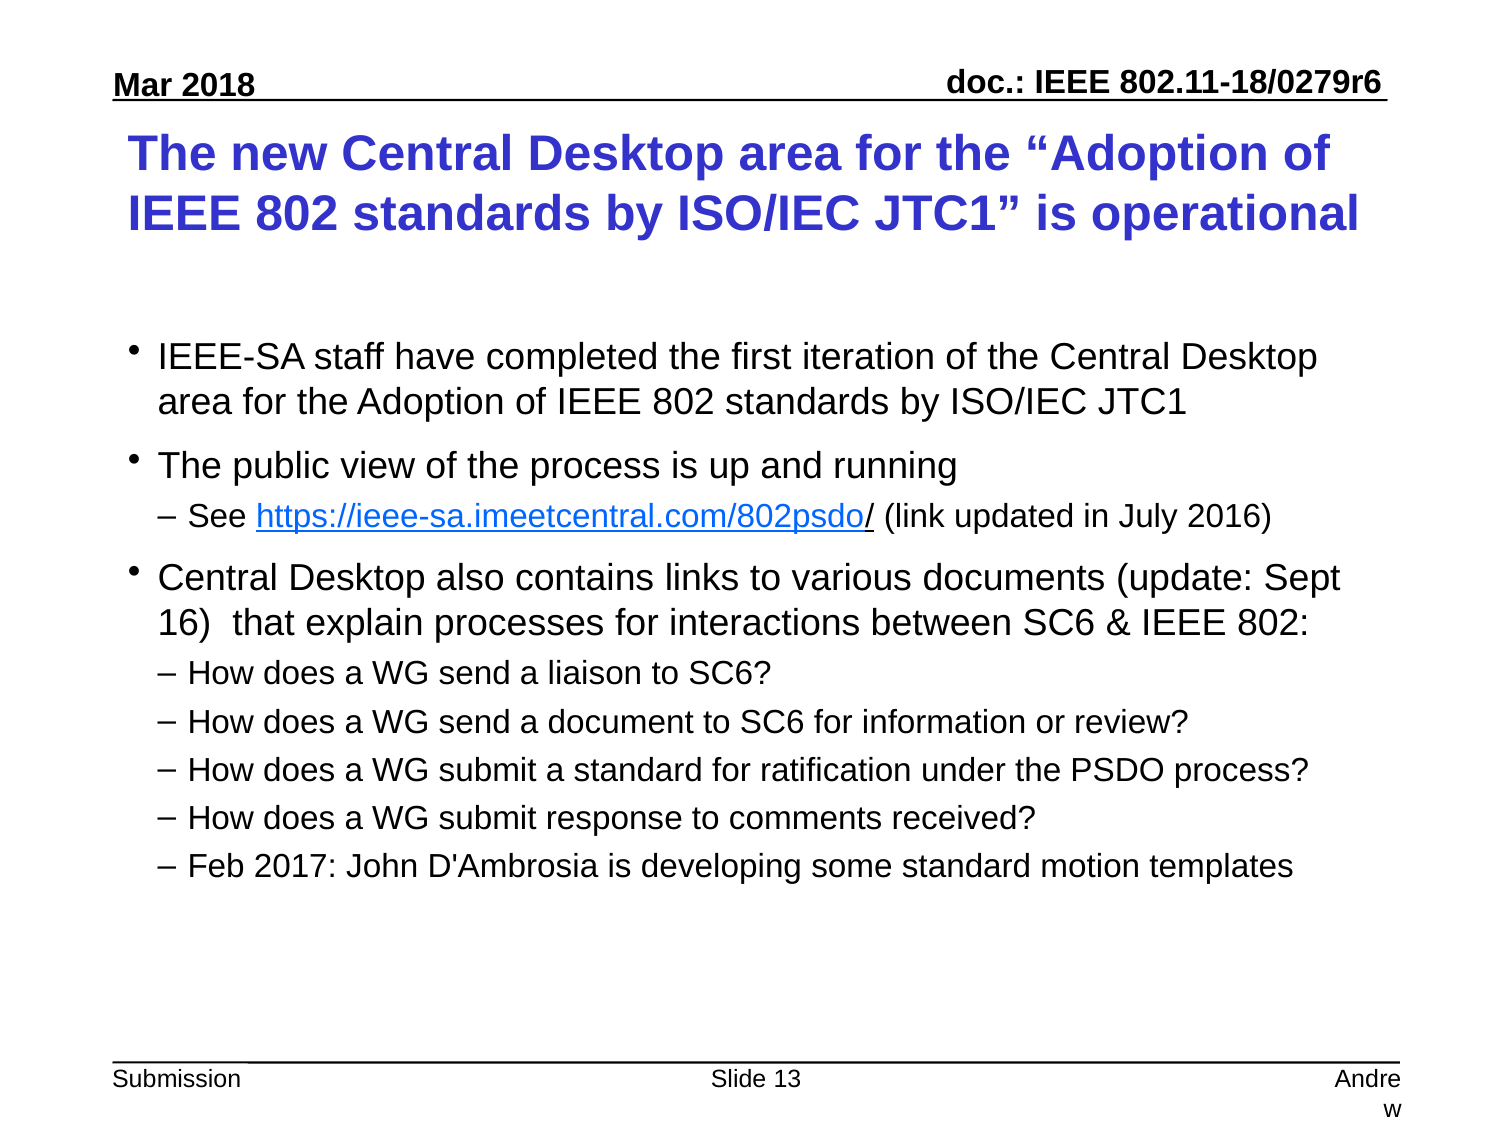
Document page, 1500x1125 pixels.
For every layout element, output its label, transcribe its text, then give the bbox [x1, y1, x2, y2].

list IEEE-SA staff have completed the first iteration of the Central Desktop area for the Adoption of IEEE 802 standards by ISO/IEC JTC1 The public view of the process is up and running See https://ieee-sa.imeetcentral.com/802psdo/ (link updated in July 2016) Central Desktop also contains links to various documents (update: Sept 16) that explain processes for interactions between SC6 & IEEE 802: How does a WG send a liaison to SC6? How does a WG send a document to SC6 for information or review? How does a WG submit a standard for ratification under the PSDO process? How does a WG submit response to comments received? Feb 2017: John D'Ambrosia is developing some standard motion templates [112, 324, 1388, 1000]
slide_number Slide 13 [709, 1061, 803, 1093]
footer Andrew Myles, Cisco [1320, 1061, 1402, 1093]
title The new Central Desktop area for the “Adoption of IEEE 802 standards by ISO/IEC JTC1” is operational [112, 112, 1388, 288]
